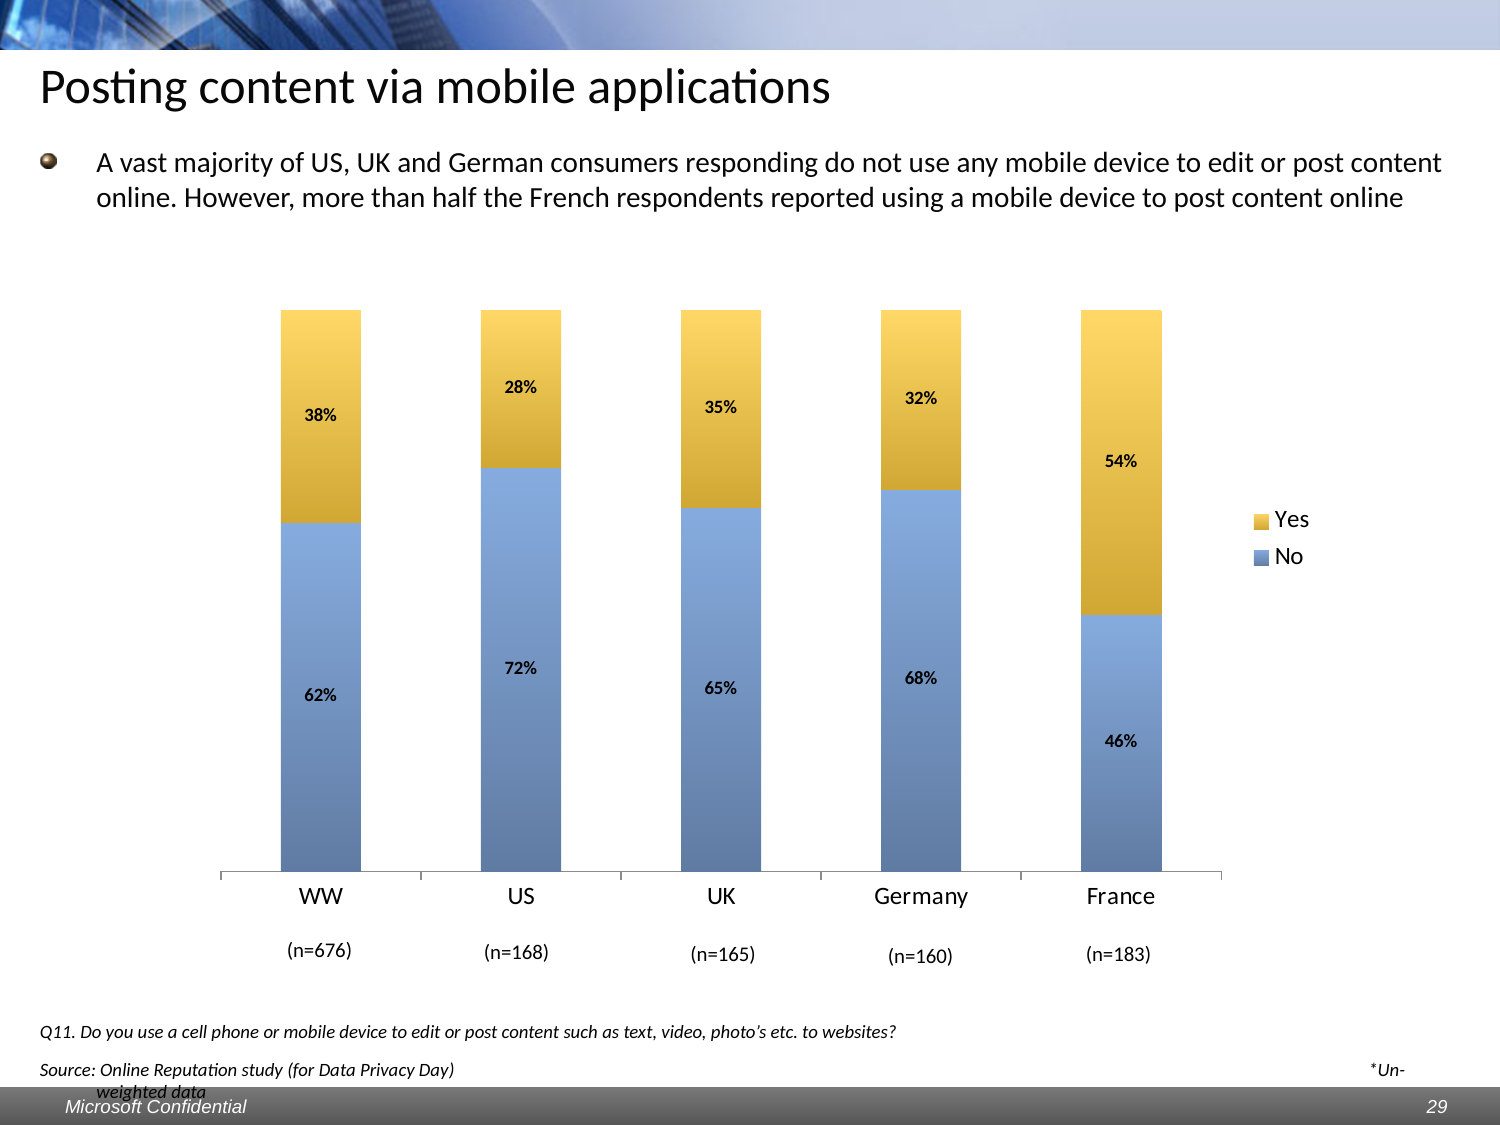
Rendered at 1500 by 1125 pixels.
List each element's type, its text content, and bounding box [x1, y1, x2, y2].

list Source: Online Reputation study (for Data Privacy Day) *Un-weighted data [24, 1050, 1475, 1088]
picture [0, 0, 1500, 51]
chart [160, 289, 1340, 957]
picture [39, 152, 57, 169]
title Posting content via mobile applications [24, 52, 1475, 115]
list A vast majority of US, UK and German consumers responding do not use any mobile device to edit or post content online. However, more than half the French respondents reported using a mobile device to post content online [24, 135, 1475, 330]
list Q11. Do you use a cell phone or mobile device to edit or post content such as text, video, photo’s etc. to websites? [24, 1012, 1475, 1050]
text_box (n=160) [865, 970, 976, 976]
